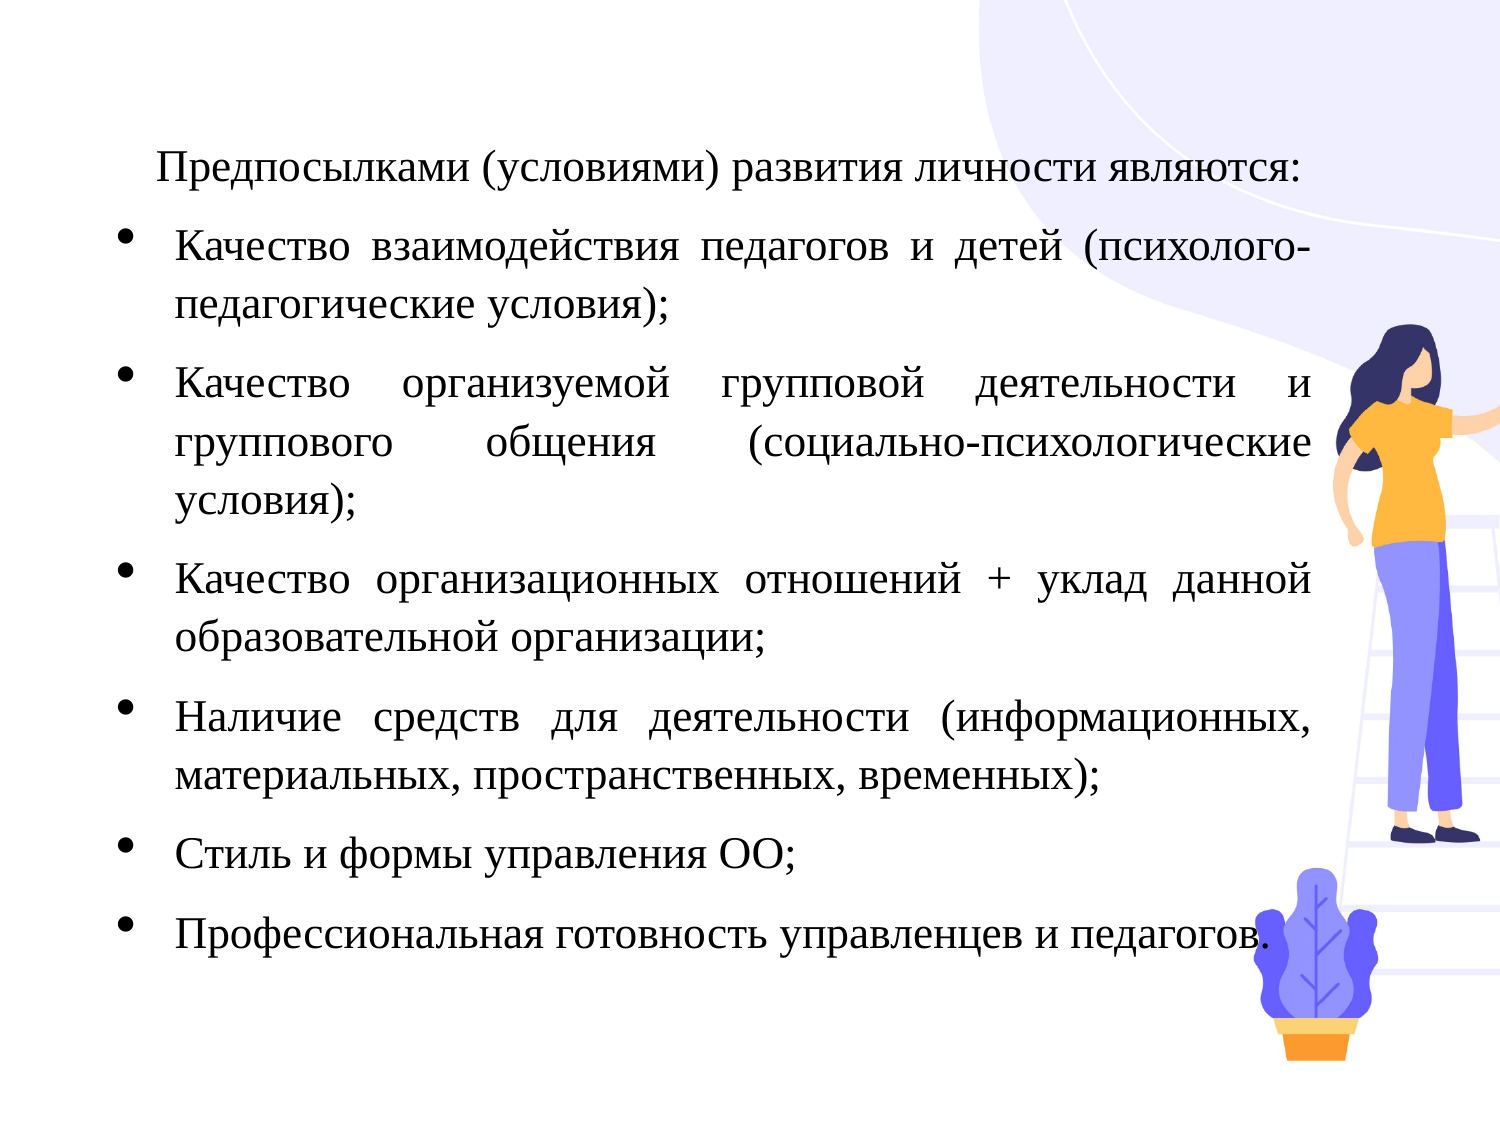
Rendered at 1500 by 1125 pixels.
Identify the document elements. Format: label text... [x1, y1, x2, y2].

picture [0, 0, 1500, 1125]
list Предпосылками (условиями) развития личности являются: Качество взаимодействия педагогов и детей (психолого-педагогические условия); Качество организуемой групповой деятельности и группового общения (социально-психологические условия); Качество организационных отношений + уклад данной образовательной организации; Наличие средств для деятельности (информационных, материальных, пространственных, временных); Стиль и формы управления ОО; Профессиональная готовность управленцев и педагогов. [103, 124, 1329, 1014]
